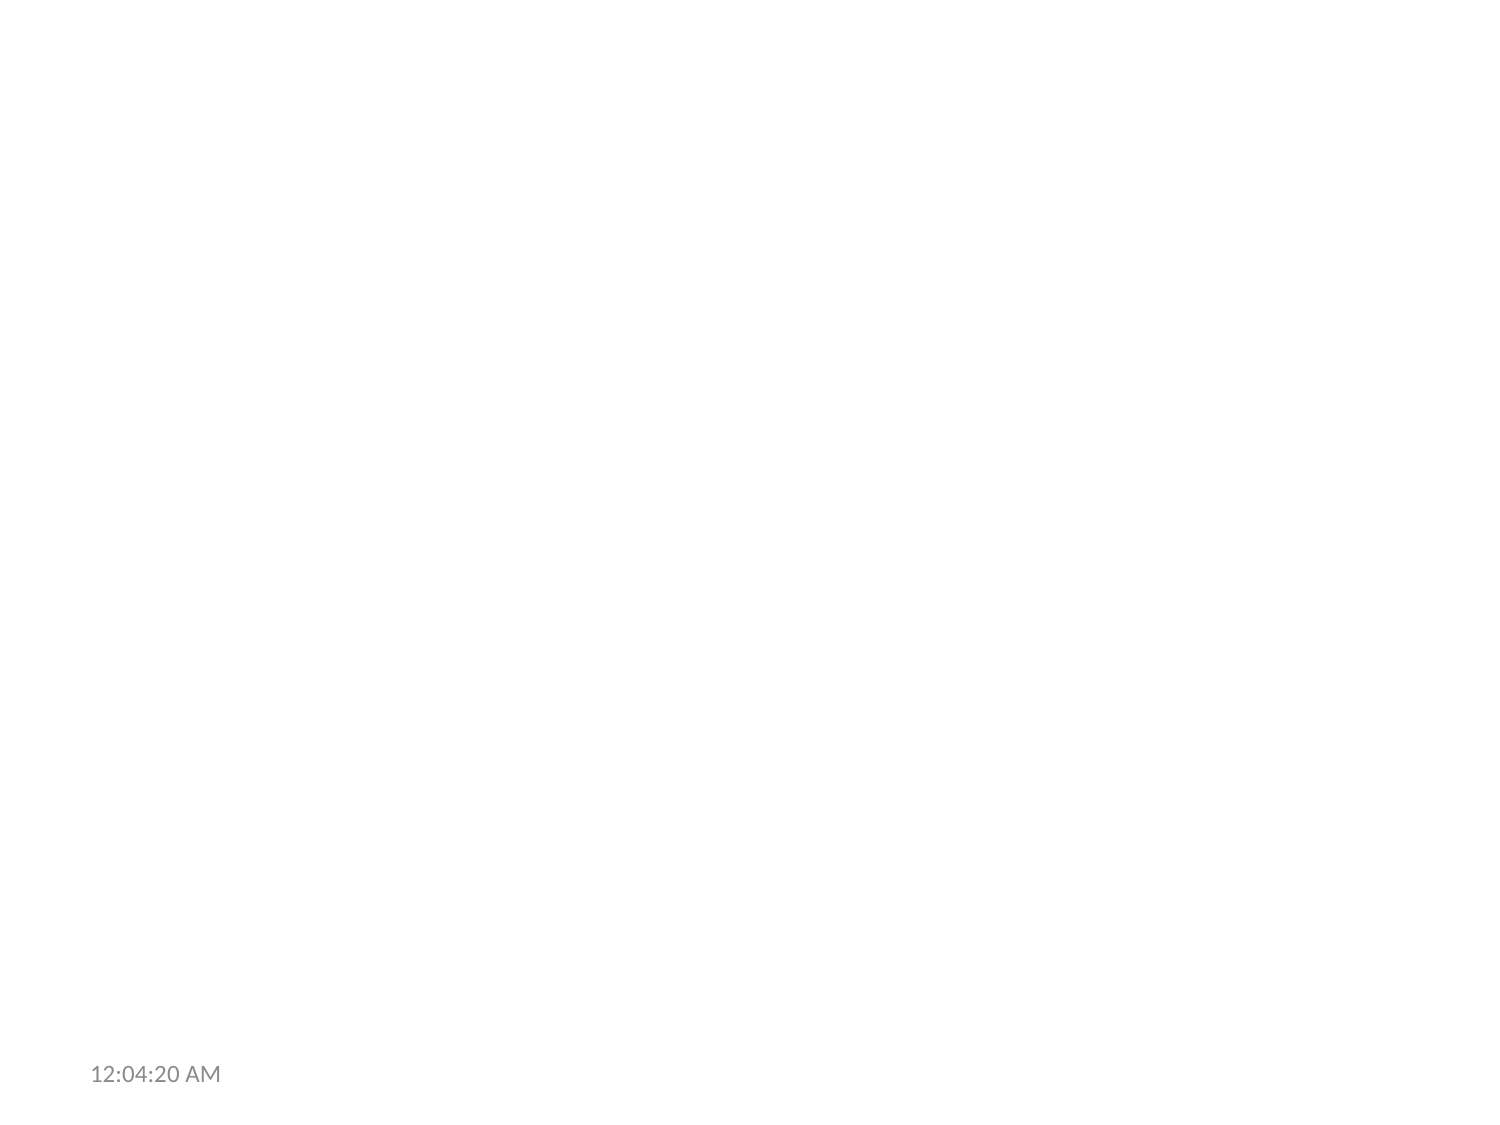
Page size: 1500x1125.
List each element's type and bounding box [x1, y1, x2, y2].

slide_number [75, 1042, 425, 1103]
